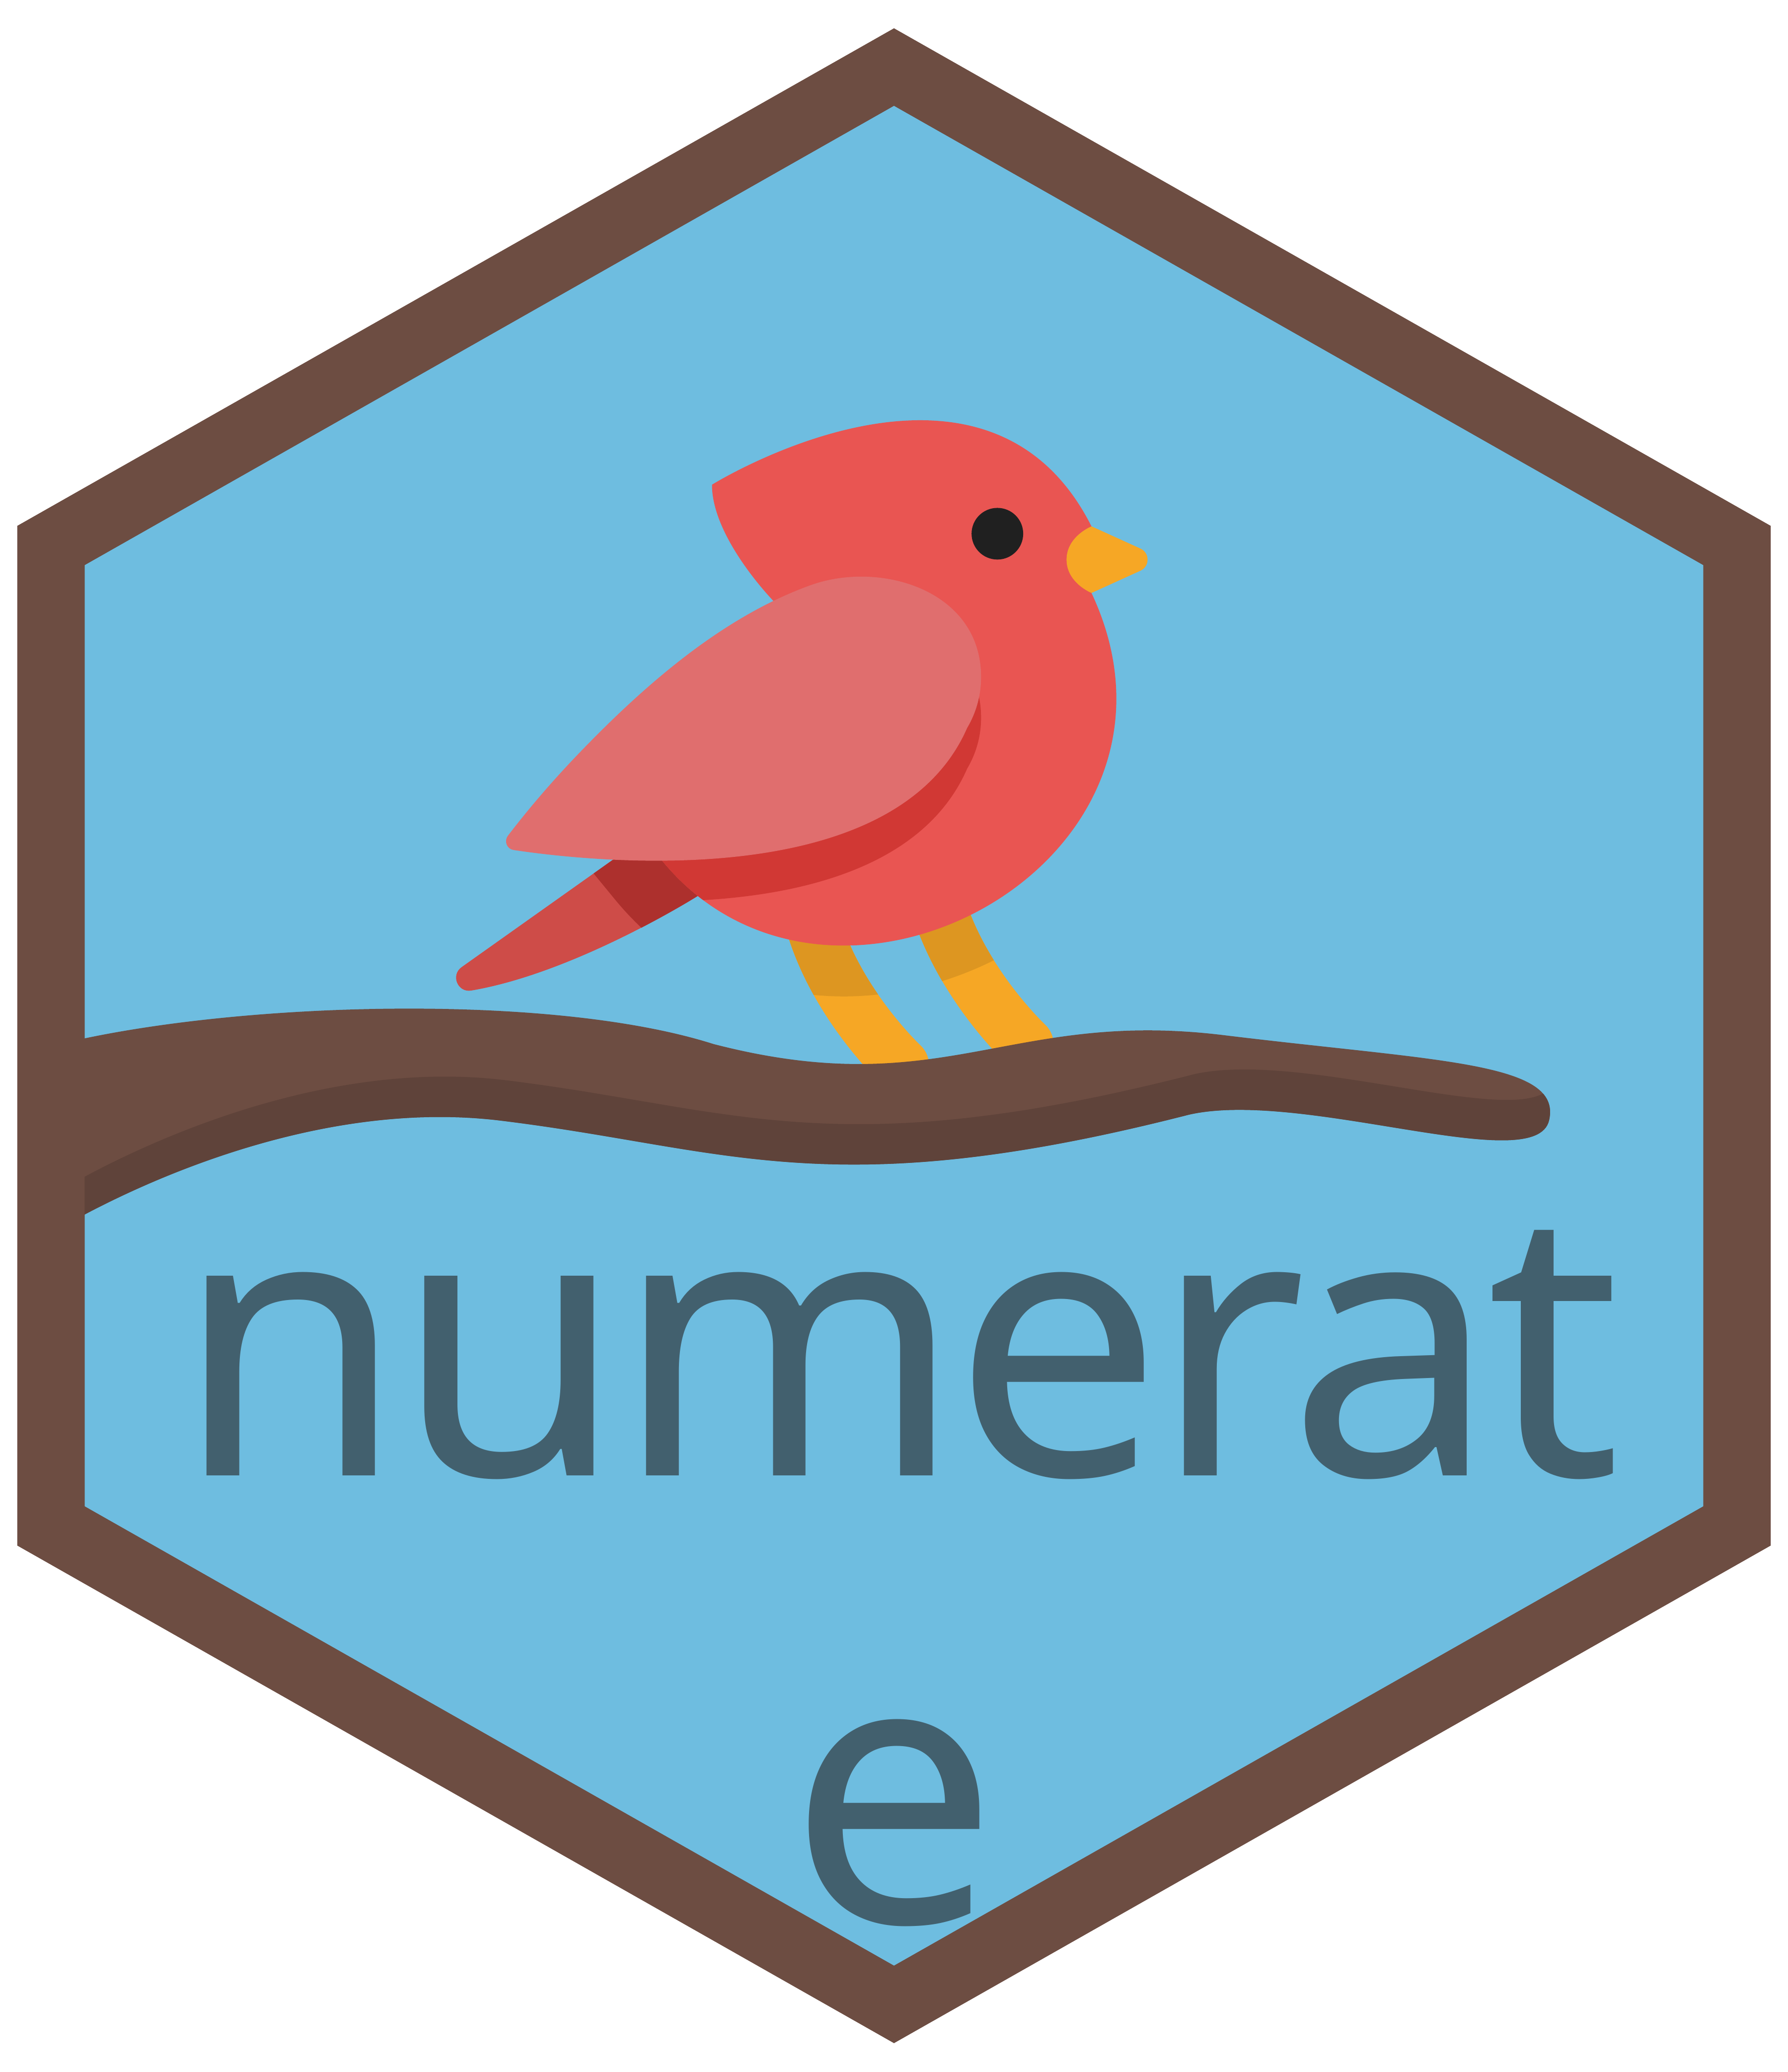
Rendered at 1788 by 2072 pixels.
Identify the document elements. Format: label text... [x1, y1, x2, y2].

text_box numerate [84, 1546, 886, 2001]
text_box numerate [902, 1546, 1703, 2001]
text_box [63, 983, 1540, 1326]
text_box [50, 66, 1738, 2005]
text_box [456, 420, 1148, 983]
